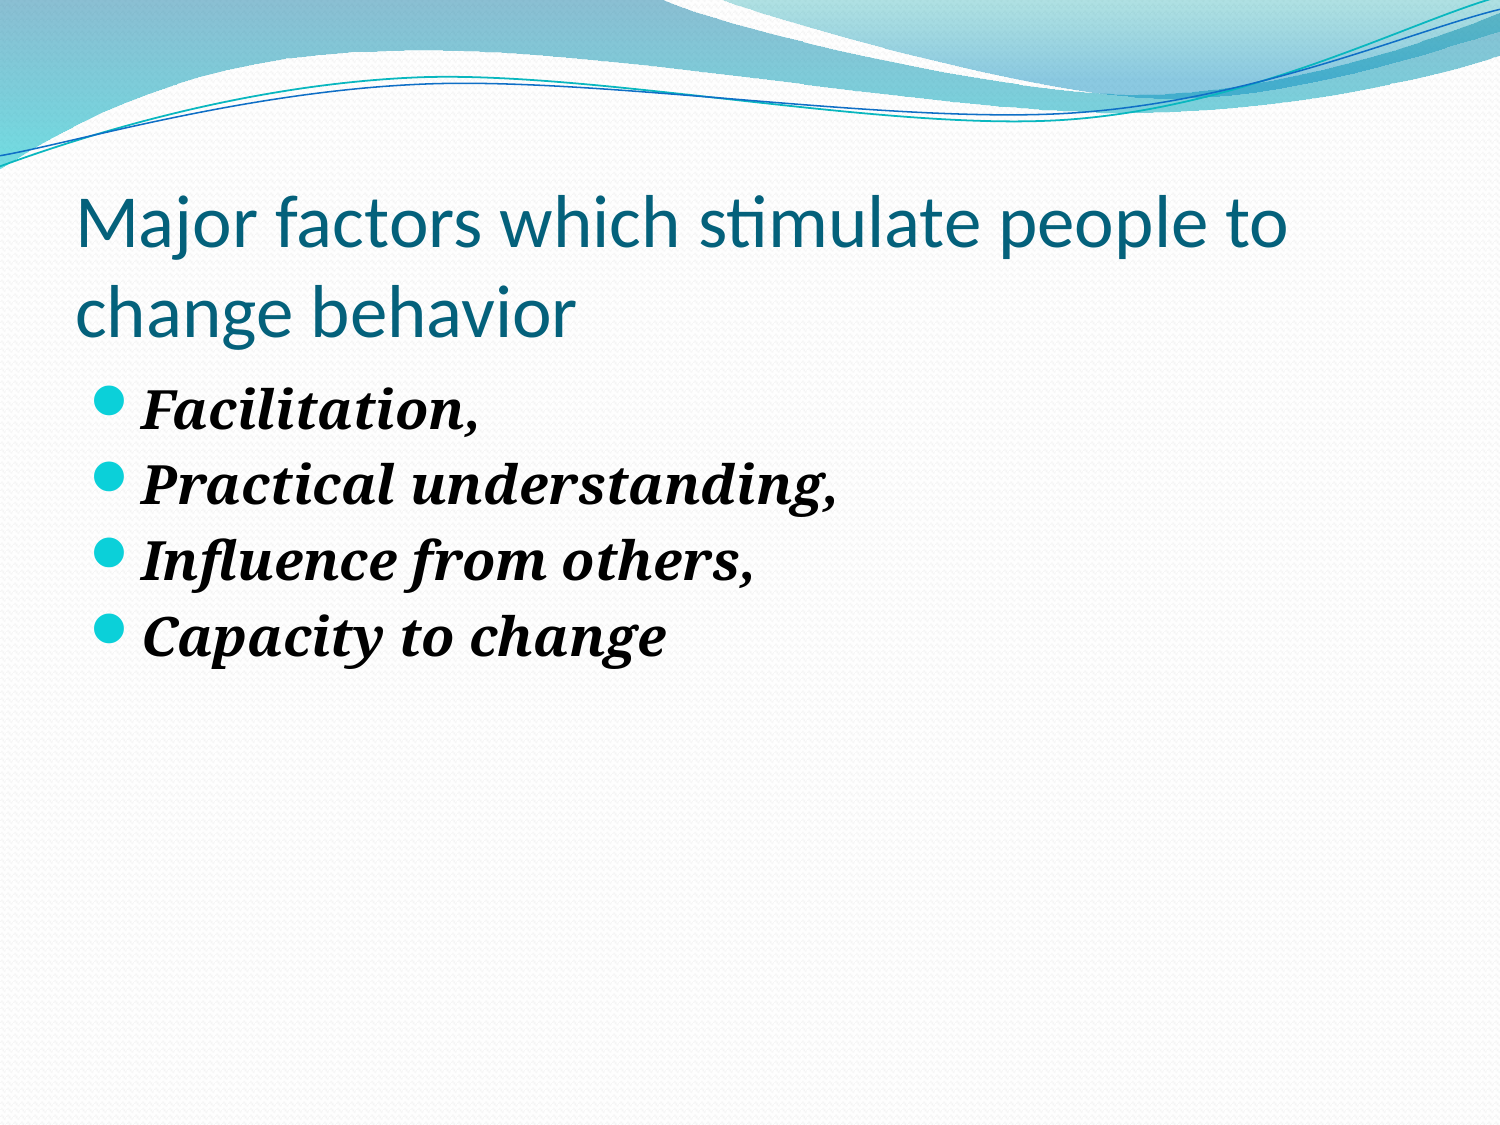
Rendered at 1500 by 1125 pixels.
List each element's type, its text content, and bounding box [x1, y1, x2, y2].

title Major factors which stimulate people to change behavior [75, 165, 1425, 353]
list Facilitation, Practical understanding, Influence from others, Capacity to change [75, 367, 1425, 1088]
